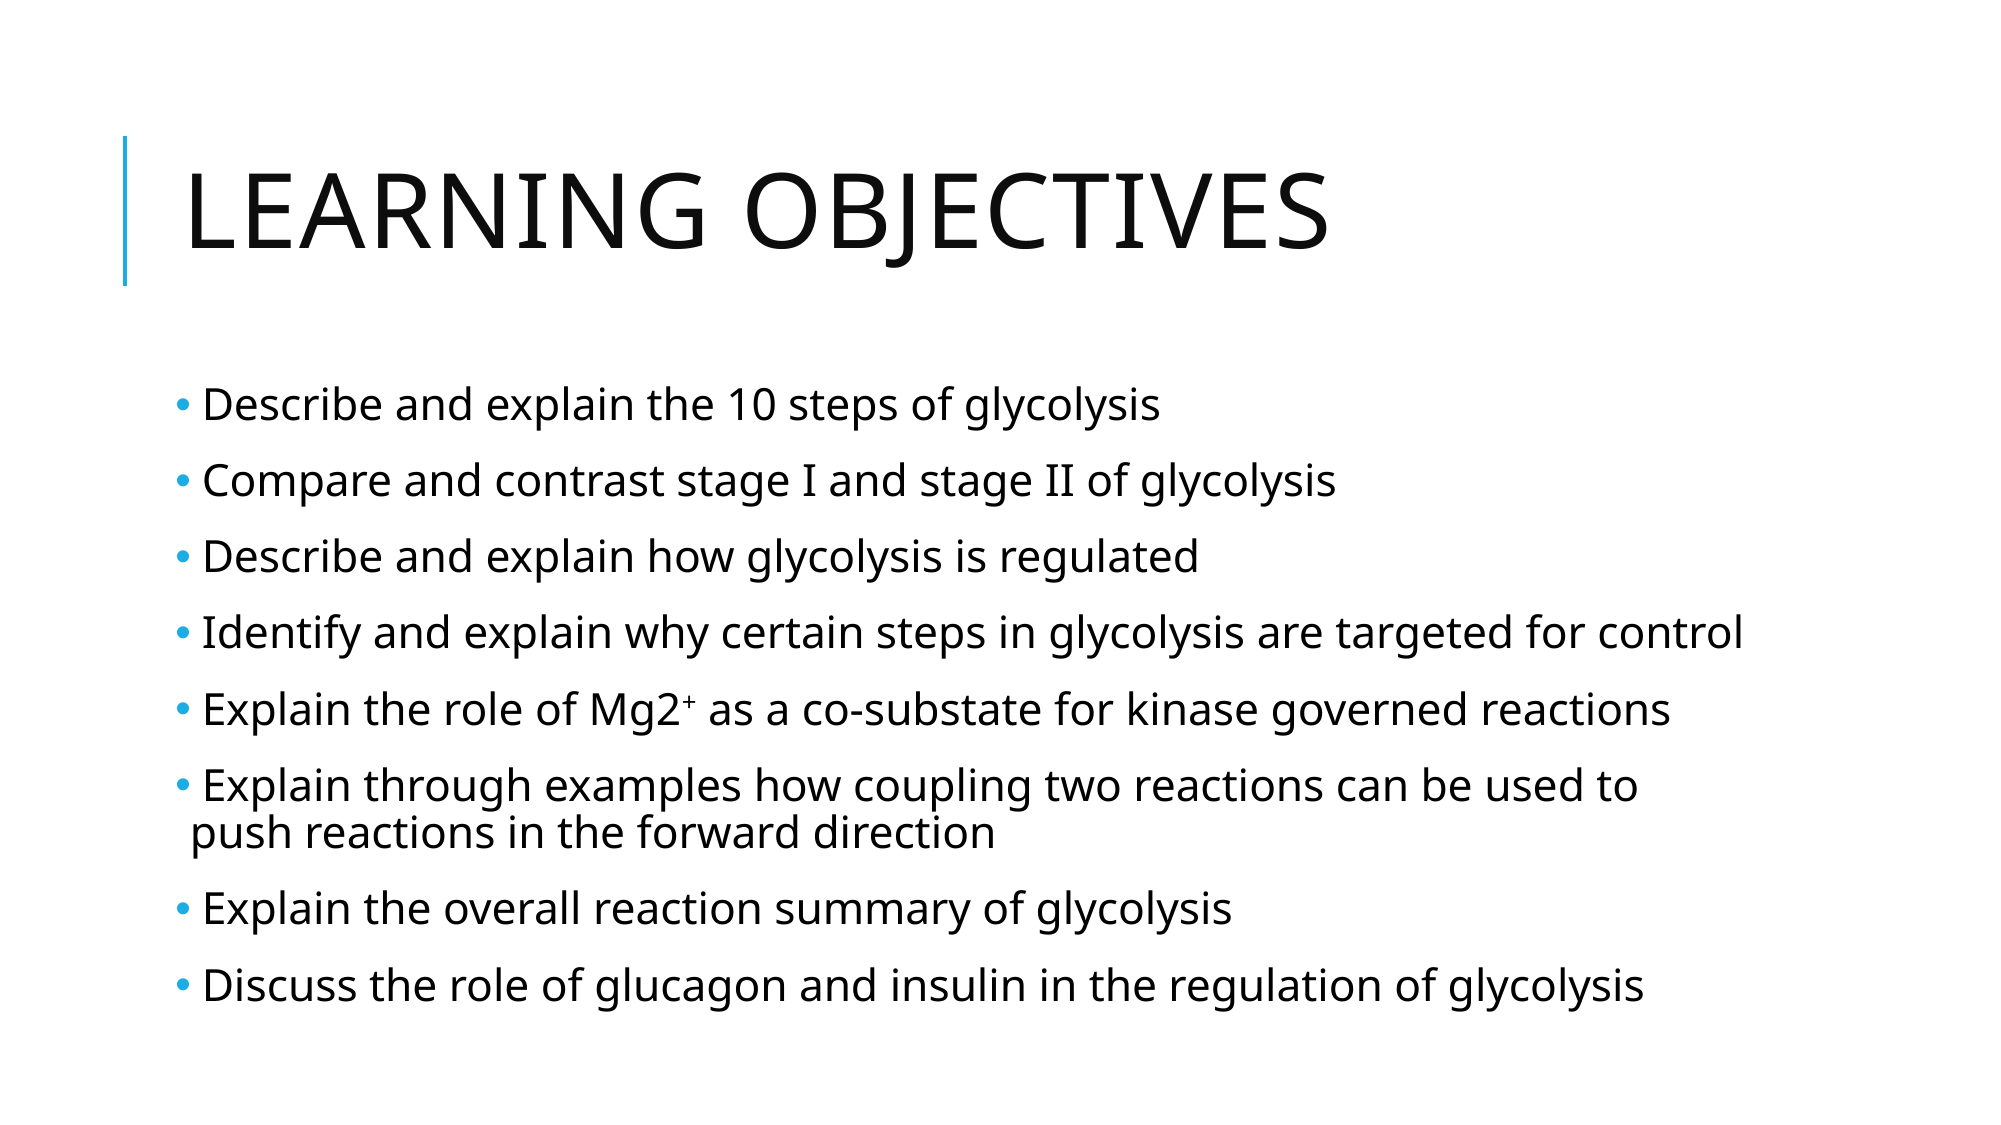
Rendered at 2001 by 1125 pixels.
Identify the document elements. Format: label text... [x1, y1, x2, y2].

title Learning Objectives [168, 96, 1763, 342]
list Describe and explain the 10 steps of glycolysis Compare and contrast stage I and stage II of glycolysis Describe and explain how glycolysis is regulated Identify and explain why certain steps in glycolysis are targeted for control Explain the role of Mg2+ as a co-substate for kinase governed reactions Explain through examples how coupling two reactions can be used to push reactions in the forward direction Explain the overall reaction summary of glycolysis Discuss the role of glucagon and insulin in the regulation of glycolysis [168, 375, 1763, 1035]
